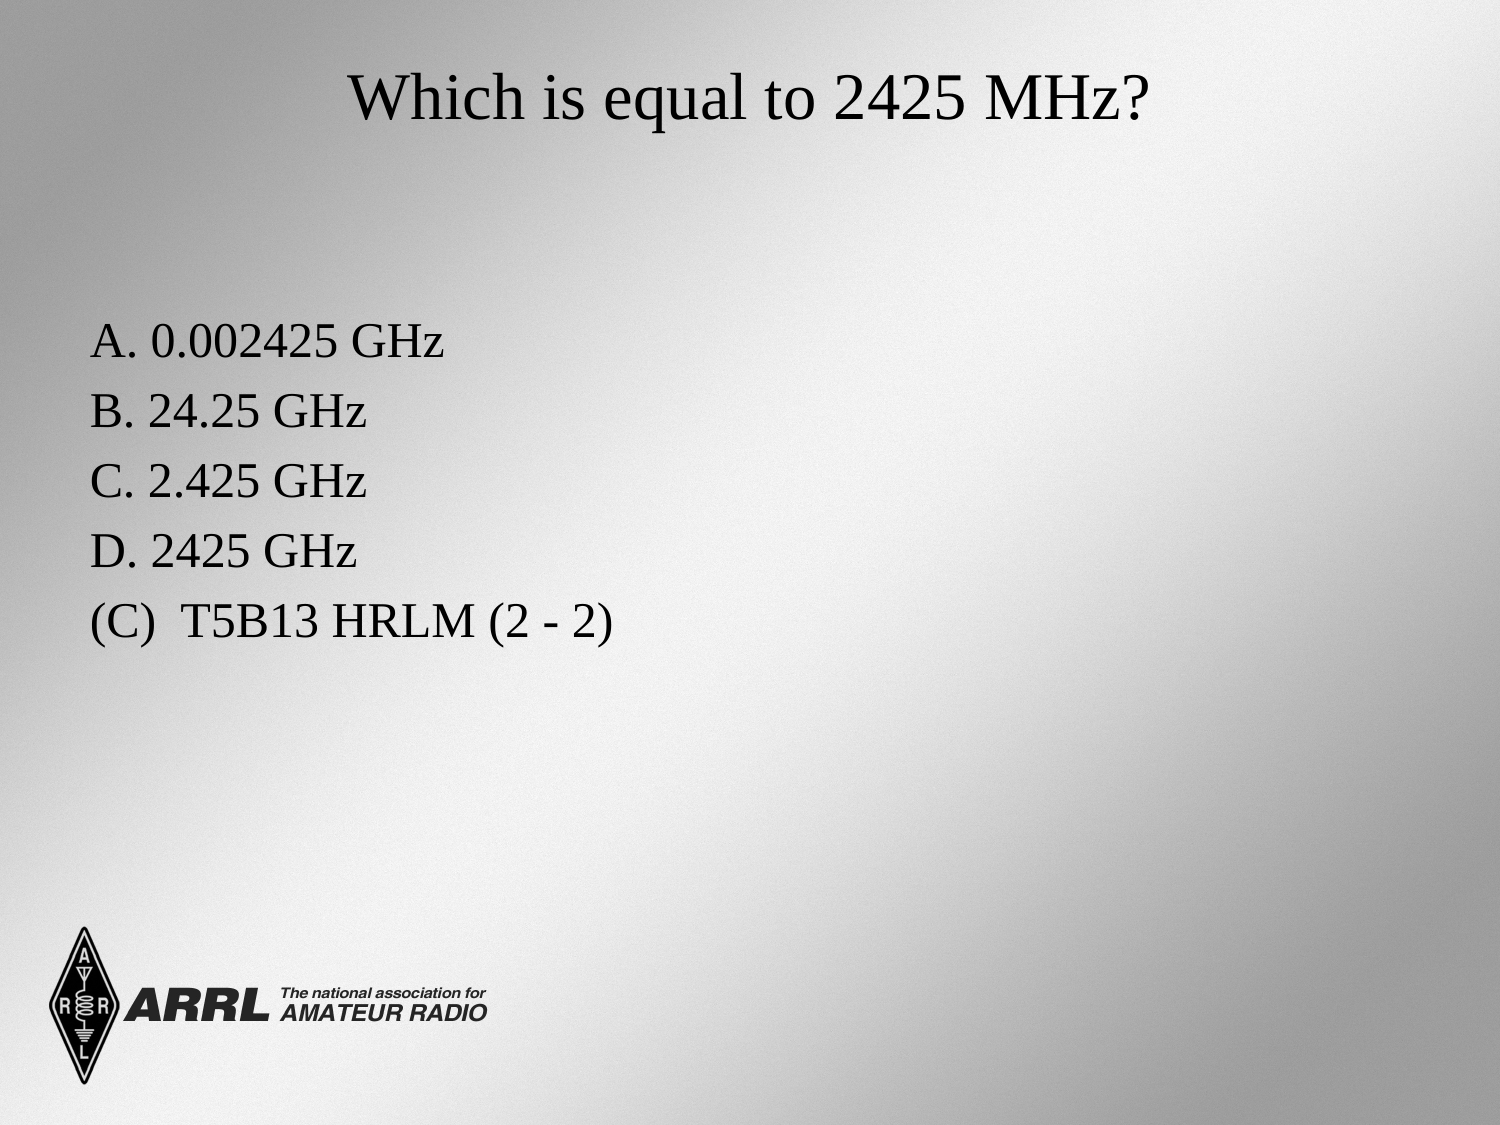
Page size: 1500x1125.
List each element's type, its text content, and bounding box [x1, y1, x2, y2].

title Which is equal to 2425 MHz? [75, 45, 1425, 233]
picture [0, 0, 1500, 1125]
list A. 0.002425 GHz B. 24.25 GHz C. 2.425 GHz D. 2425 GHz (C) T5B13 HRLM (2 - 2) [75, 299, 1425, 1005]
